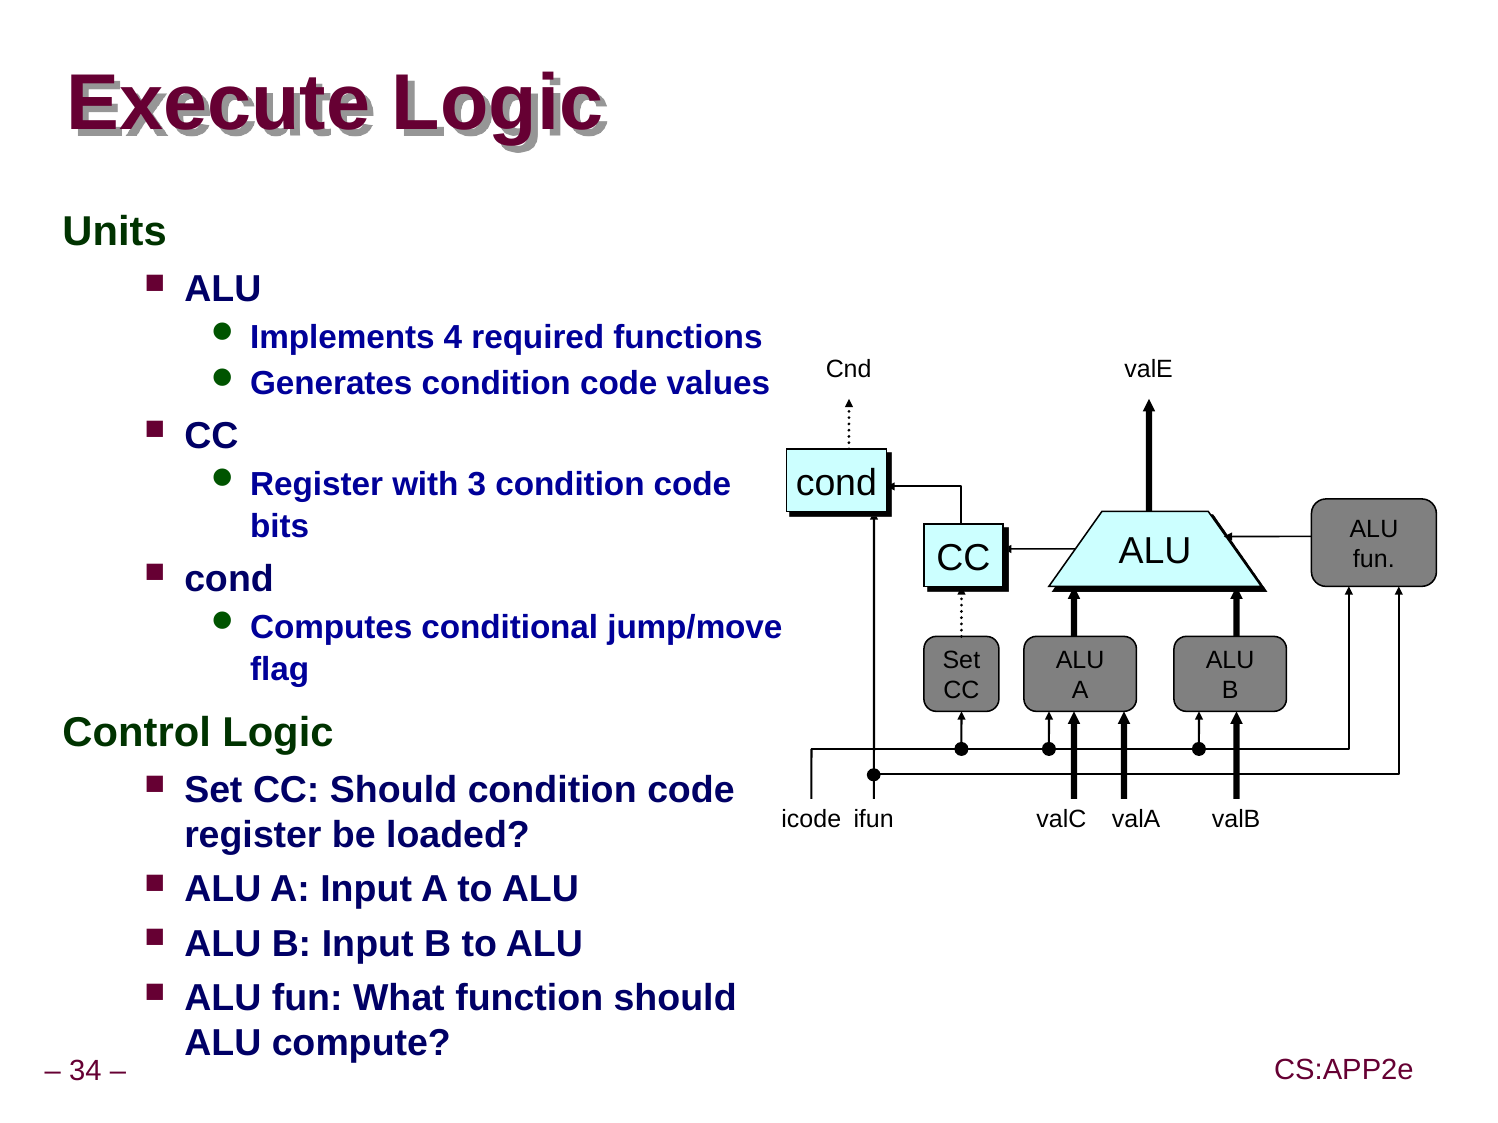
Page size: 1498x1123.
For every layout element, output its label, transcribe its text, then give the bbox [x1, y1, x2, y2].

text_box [773, 336, 1437, 850]
list Units ALU Implements 4 required functions Generates condition code values CC Register with 3 condition code bits cond Computes conditional jump/move flag Control Logic Set CC: Should condition code register be loaded? ALU A: Input A to ALU ALU B: Input B to ALU ALU fun: What function should ALU compute? [47, 199, 801, 1056]
title Execute Logic [66, 40, 1495, 169]
